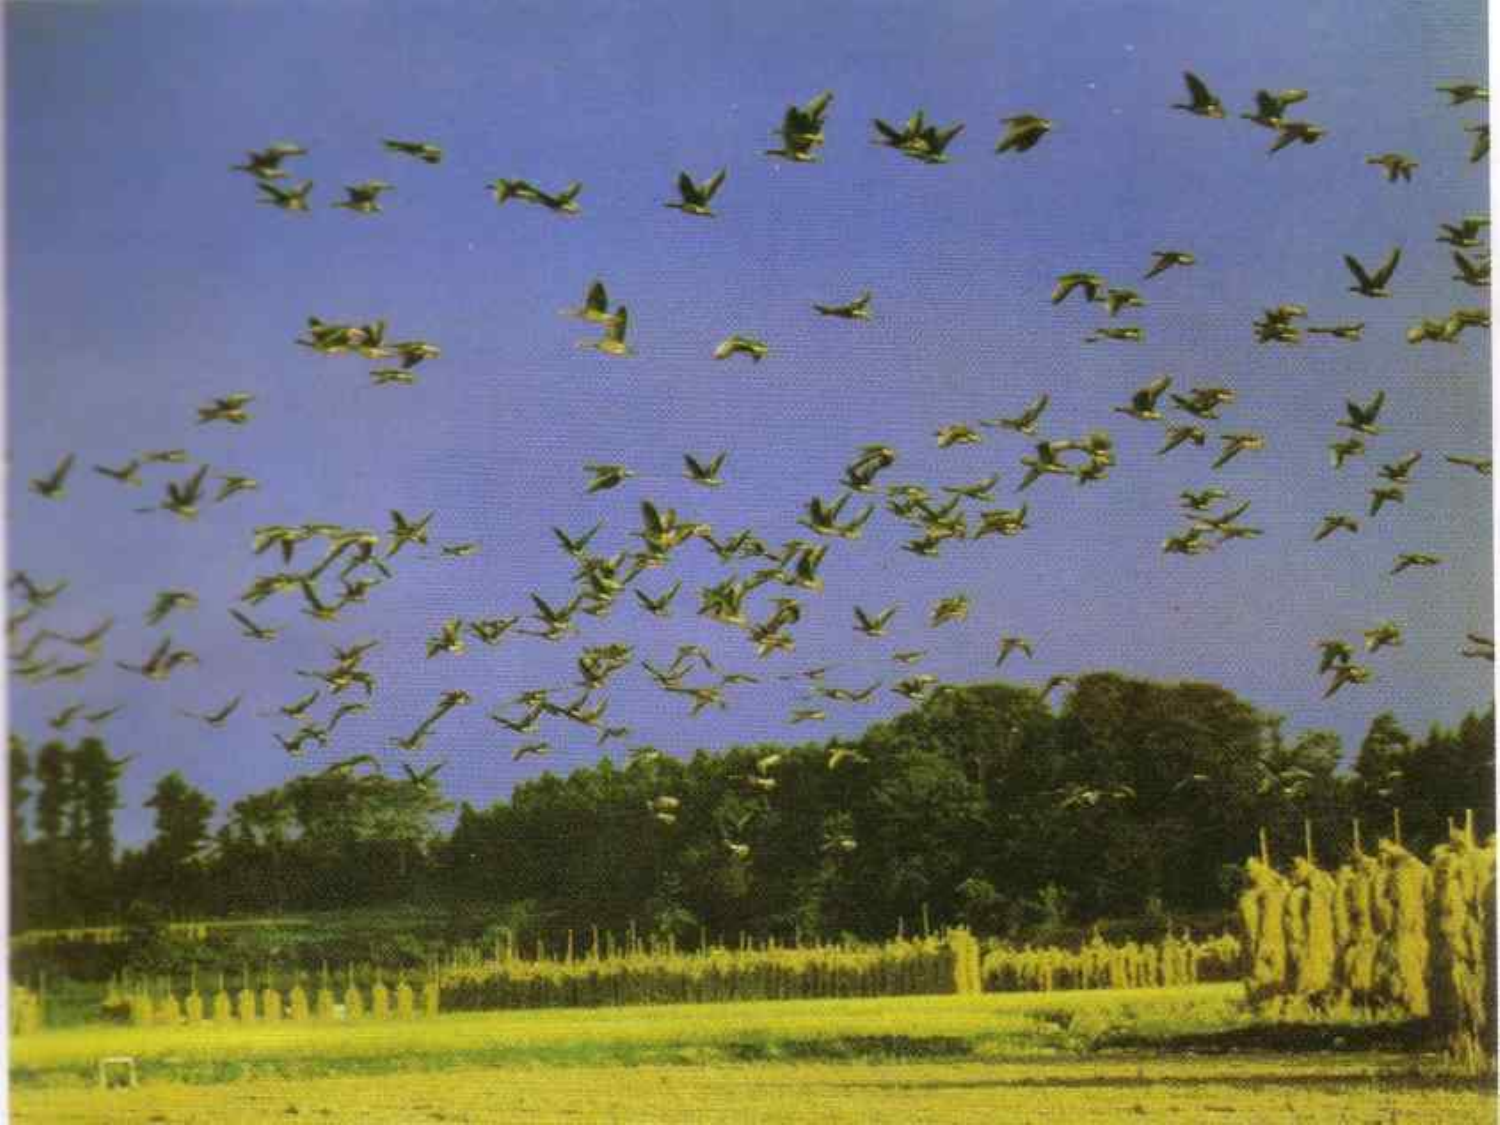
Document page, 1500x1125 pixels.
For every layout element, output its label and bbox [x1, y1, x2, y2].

list [0, 0, 1500, 1125]
